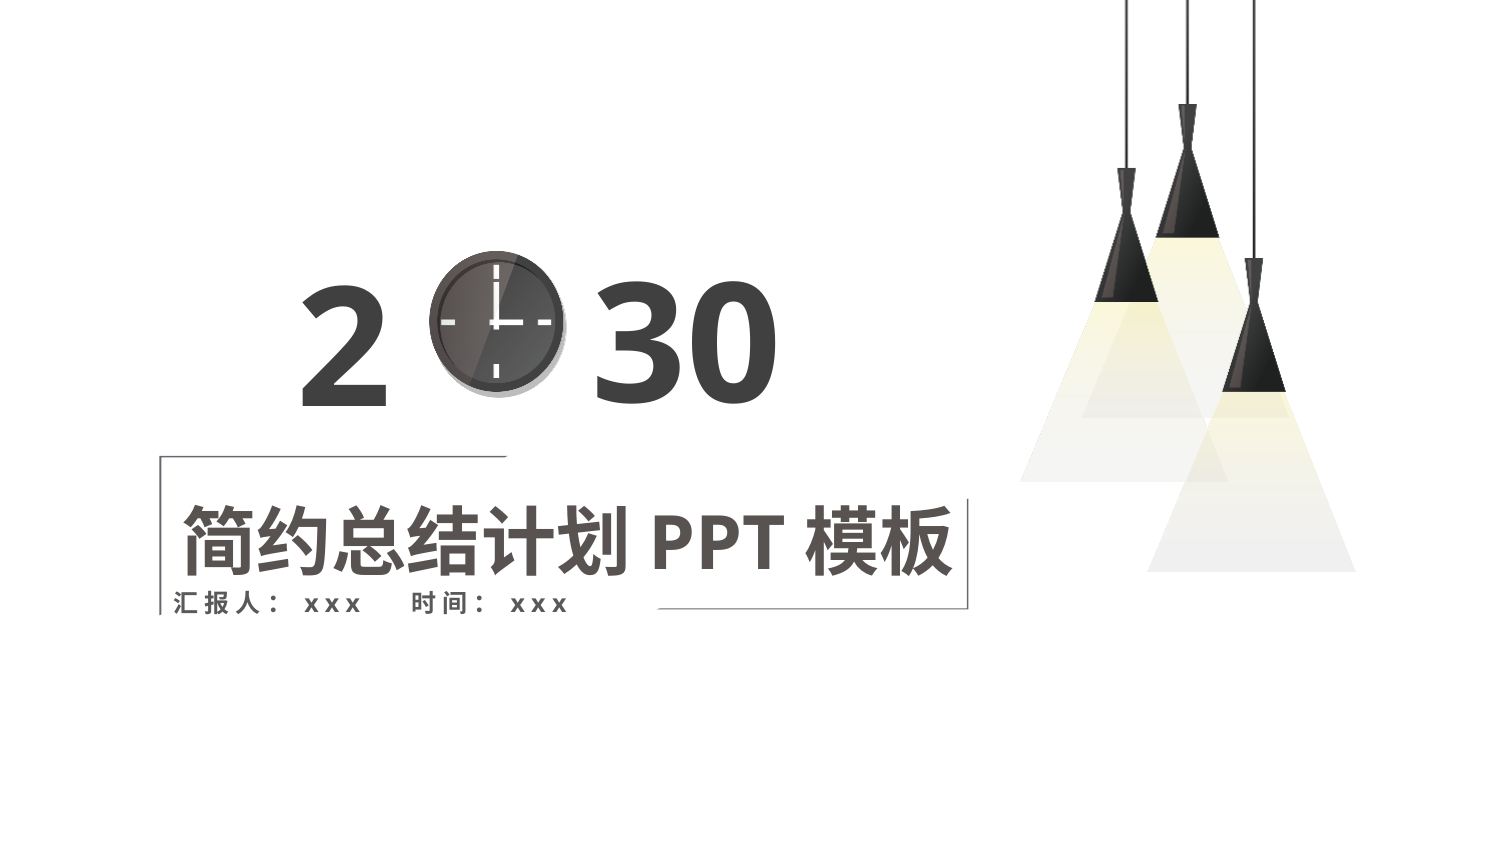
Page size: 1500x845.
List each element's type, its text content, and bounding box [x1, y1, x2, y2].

picture [1015, 0, 1365, 594]
text_box [654, 496, 971, 612]
text_box 2 [281, 192, 408, 448]
text_box 简约总结计划PPT模板 [166, 468, 970, 592]
picture [417, 238, 572, 411]
text_box [157, 453, 510, 617]
text_box 30 [576, 188, 798, 443]
text_box 汇报人：xxx 时间：xxx [158, 574, 582, 626]
